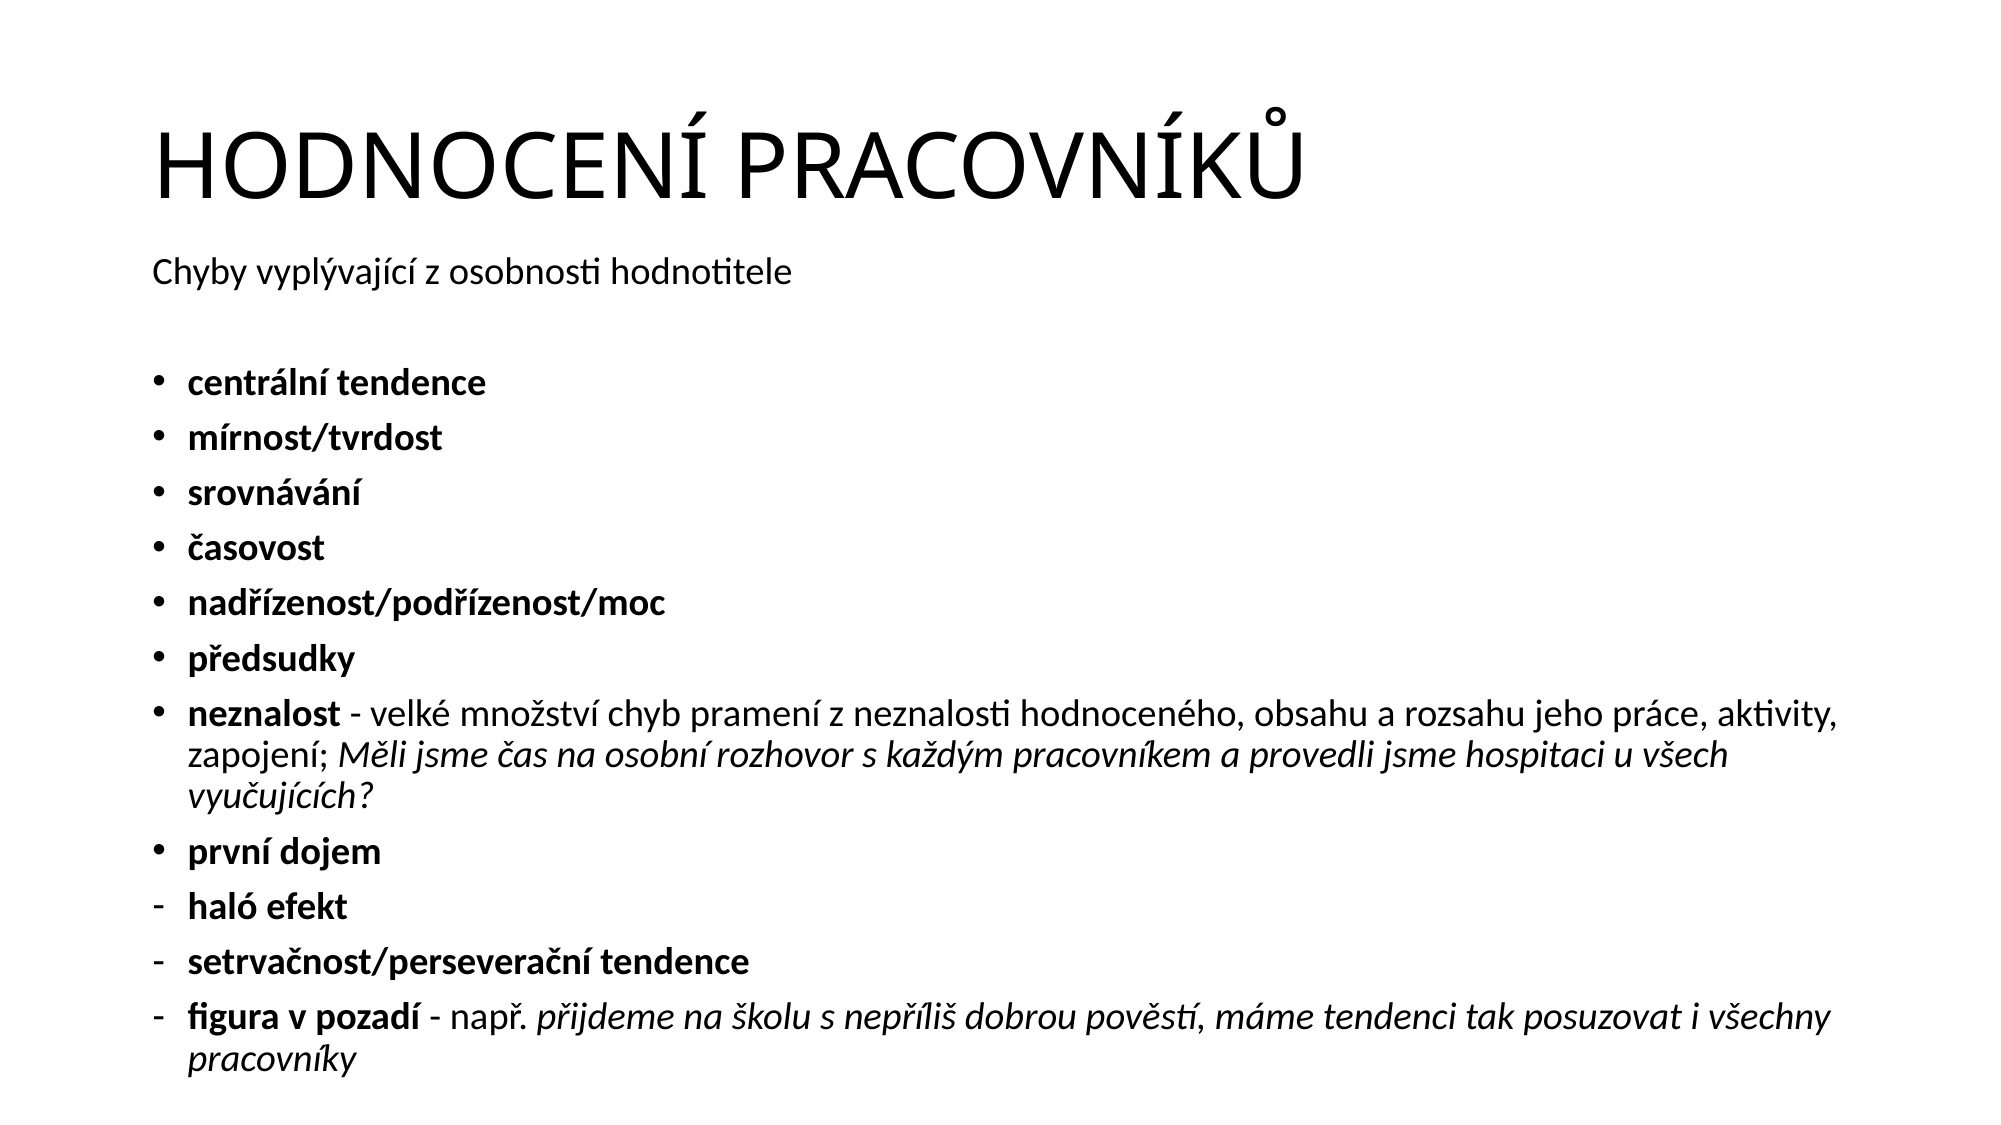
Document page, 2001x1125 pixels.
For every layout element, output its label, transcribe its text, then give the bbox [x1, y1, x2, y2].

list Chyby vyplývající z osobnosti hodnotitele centrální tendence mírnost/tvrdost srovnávání časovost nadřízenost/podřízenost/moc předsudky neznalost - velké množství chyb pramení z neznalosti hodnoceného, obsahu a rozsahu jeho práce, aktivity, zapojení; Měli jsme čas na osobní rozhovor s každým pracovníkem a provedli jsme hospitaci u všech vyučujících? první dojem haló efekt setrvačnost/perseverační tendence figura v pozadí - např. přijdeme na školu s nepříliš dobrou pověstí, máme tendenci tak posuzovat i všechny pracovníky [137, 184, 1863, 1094]
title HODNOCENÍ PRACOVNÍKŮ [137, 59, 1863, 184]
